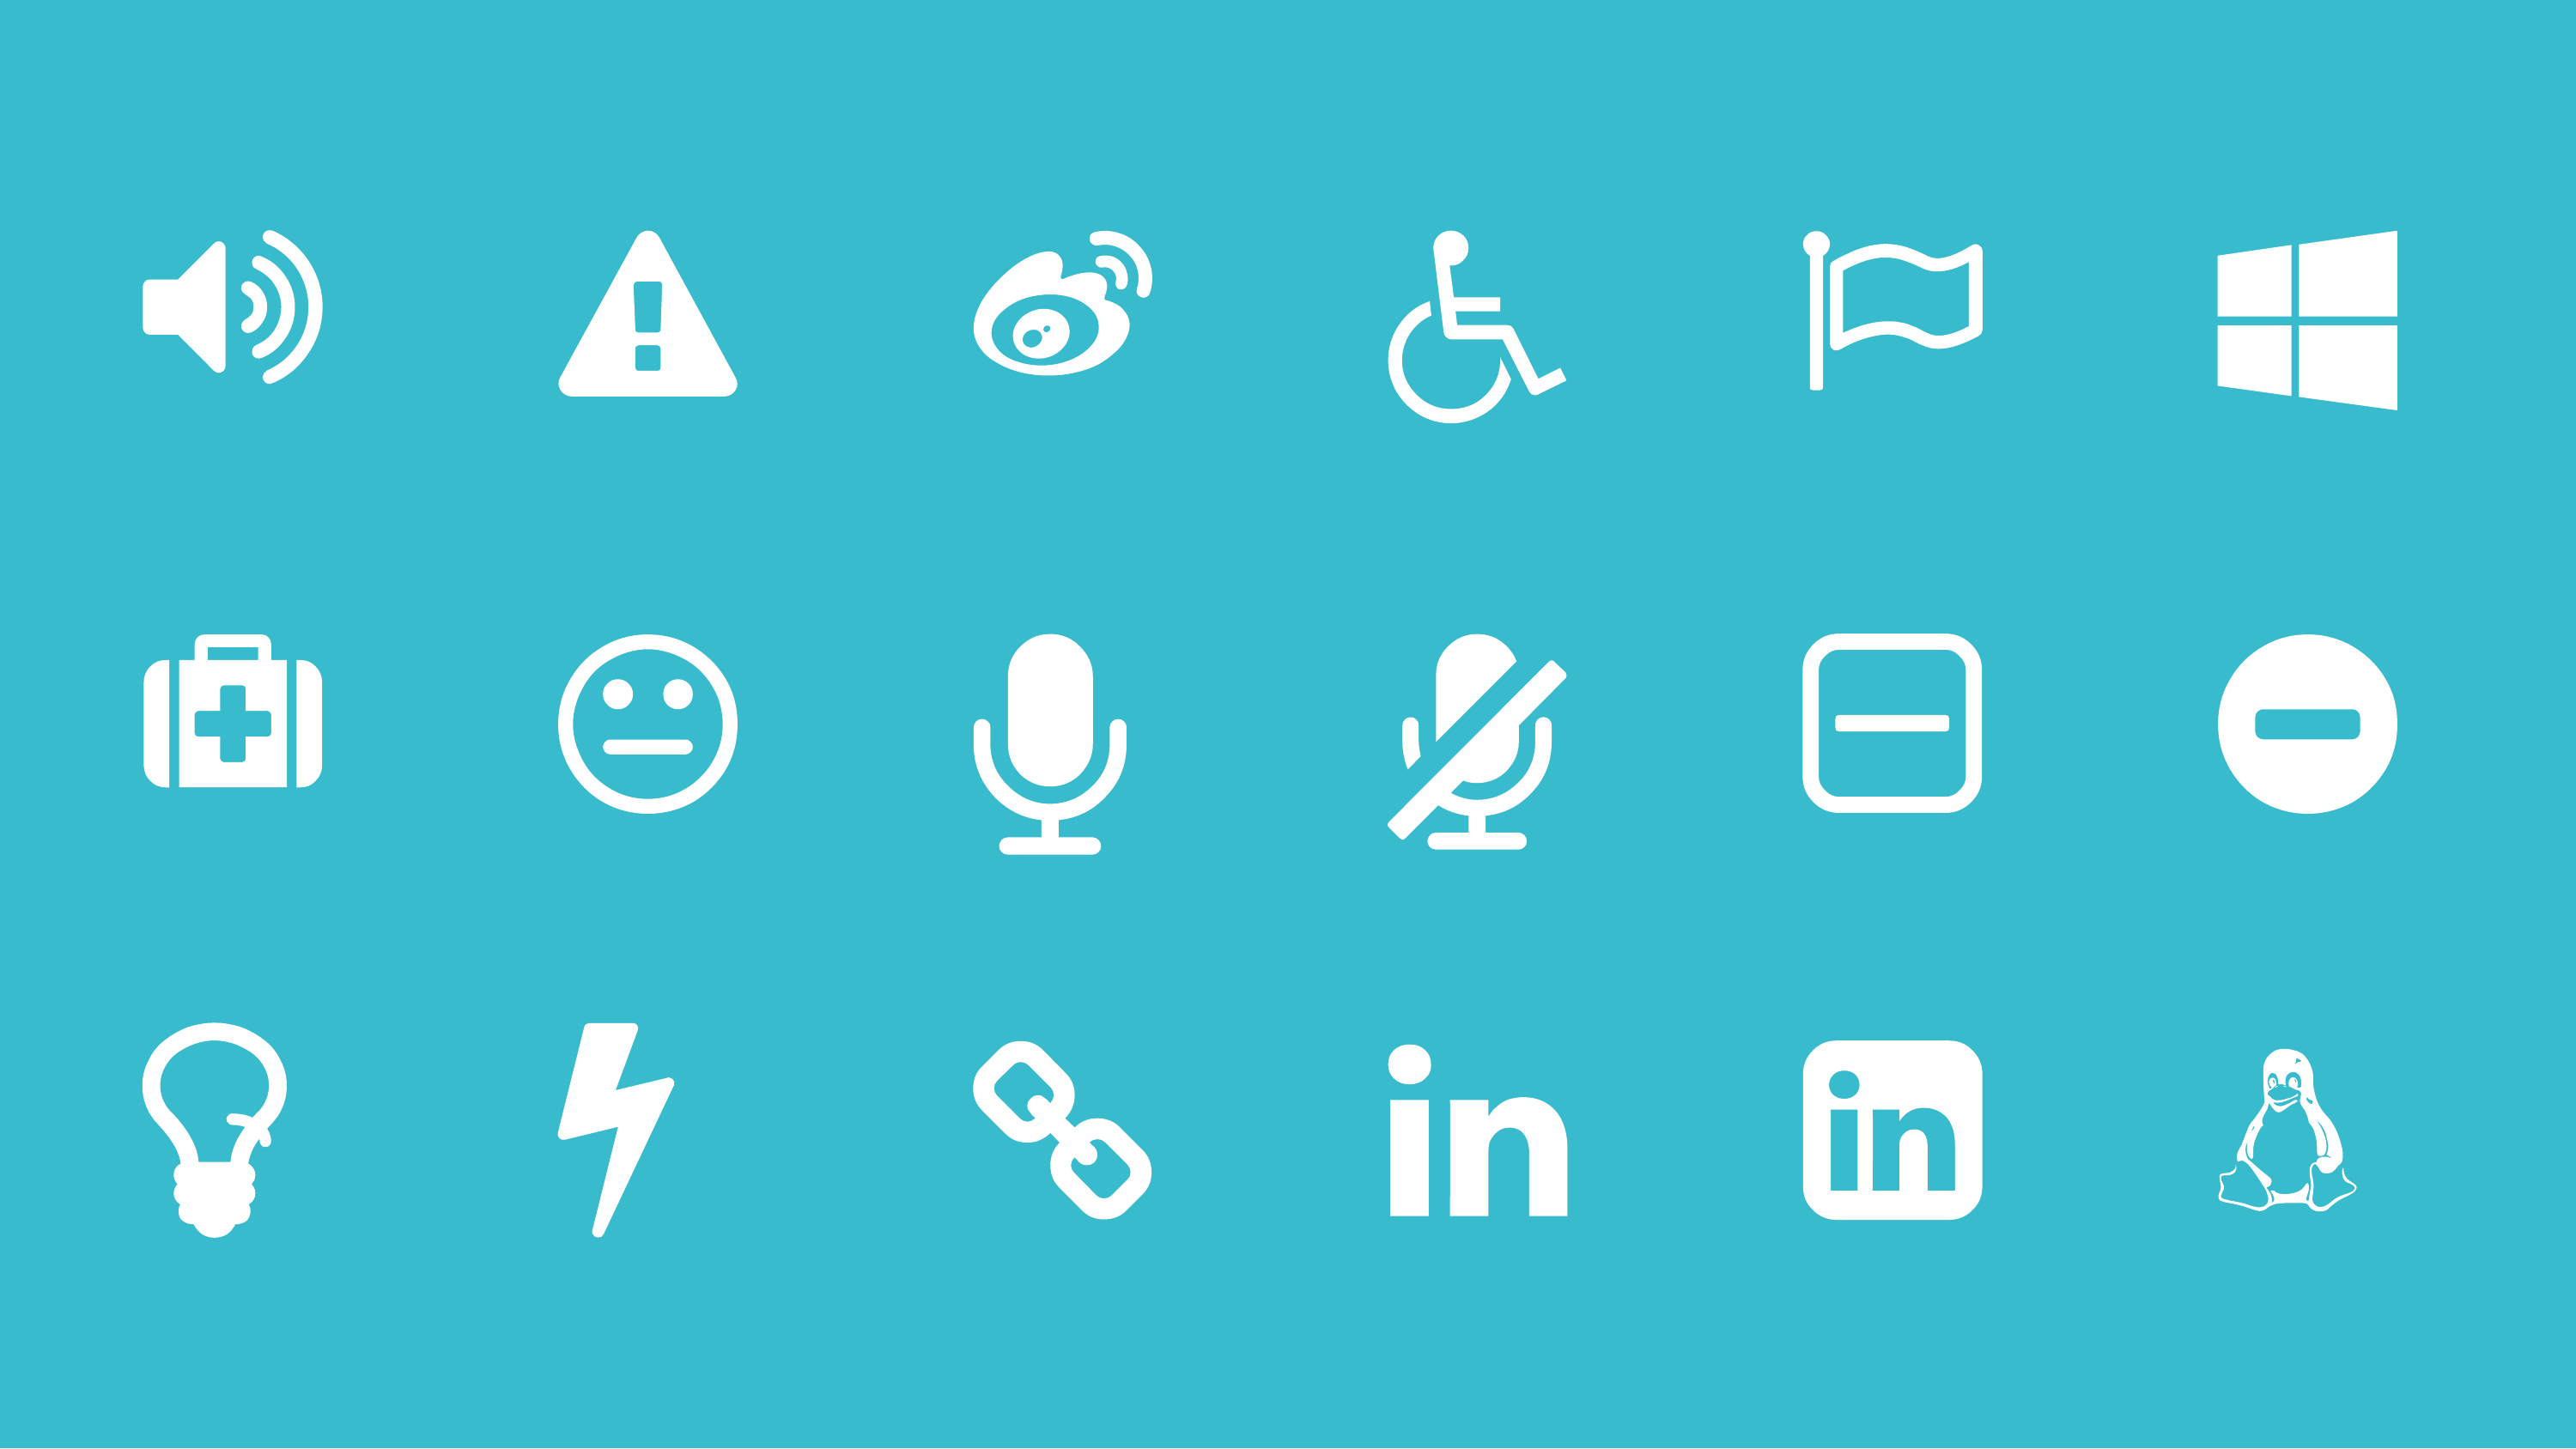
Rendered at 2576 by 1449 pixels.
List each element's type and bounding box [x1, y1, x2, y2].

text_box [973, 1040, 1152, 1220]
text_box [143, 229, 323, 385]
text_box [557, 634, 738, 815]
text_box [143, 634, 323, 788]
text_box [1388, 1044, 1568, 1216]
text_box [1802, 633, 1983, 814]
text_box [1802, 230, 1983, 391]
text_box [973, 634, 1127, 855]
text_box [2217, 1048, 2357, 1212]
text_box [557, 1022, 675, 1238]
text_box [1387, 634, 1567, 850]
text_box [226, 1113, 271, 1148]
text_box [558, 230, 738, 397]
text_box [142, 1022, 287, 1238]
text_box [2217, 230, 2398, 411]
text_box [973, 229, 1153, 376]
text_box [1802, 1040, 1983, 1221]
text_box [1388, 230, 1567, 424]
text_box [2218, 634, 2397, 814]
